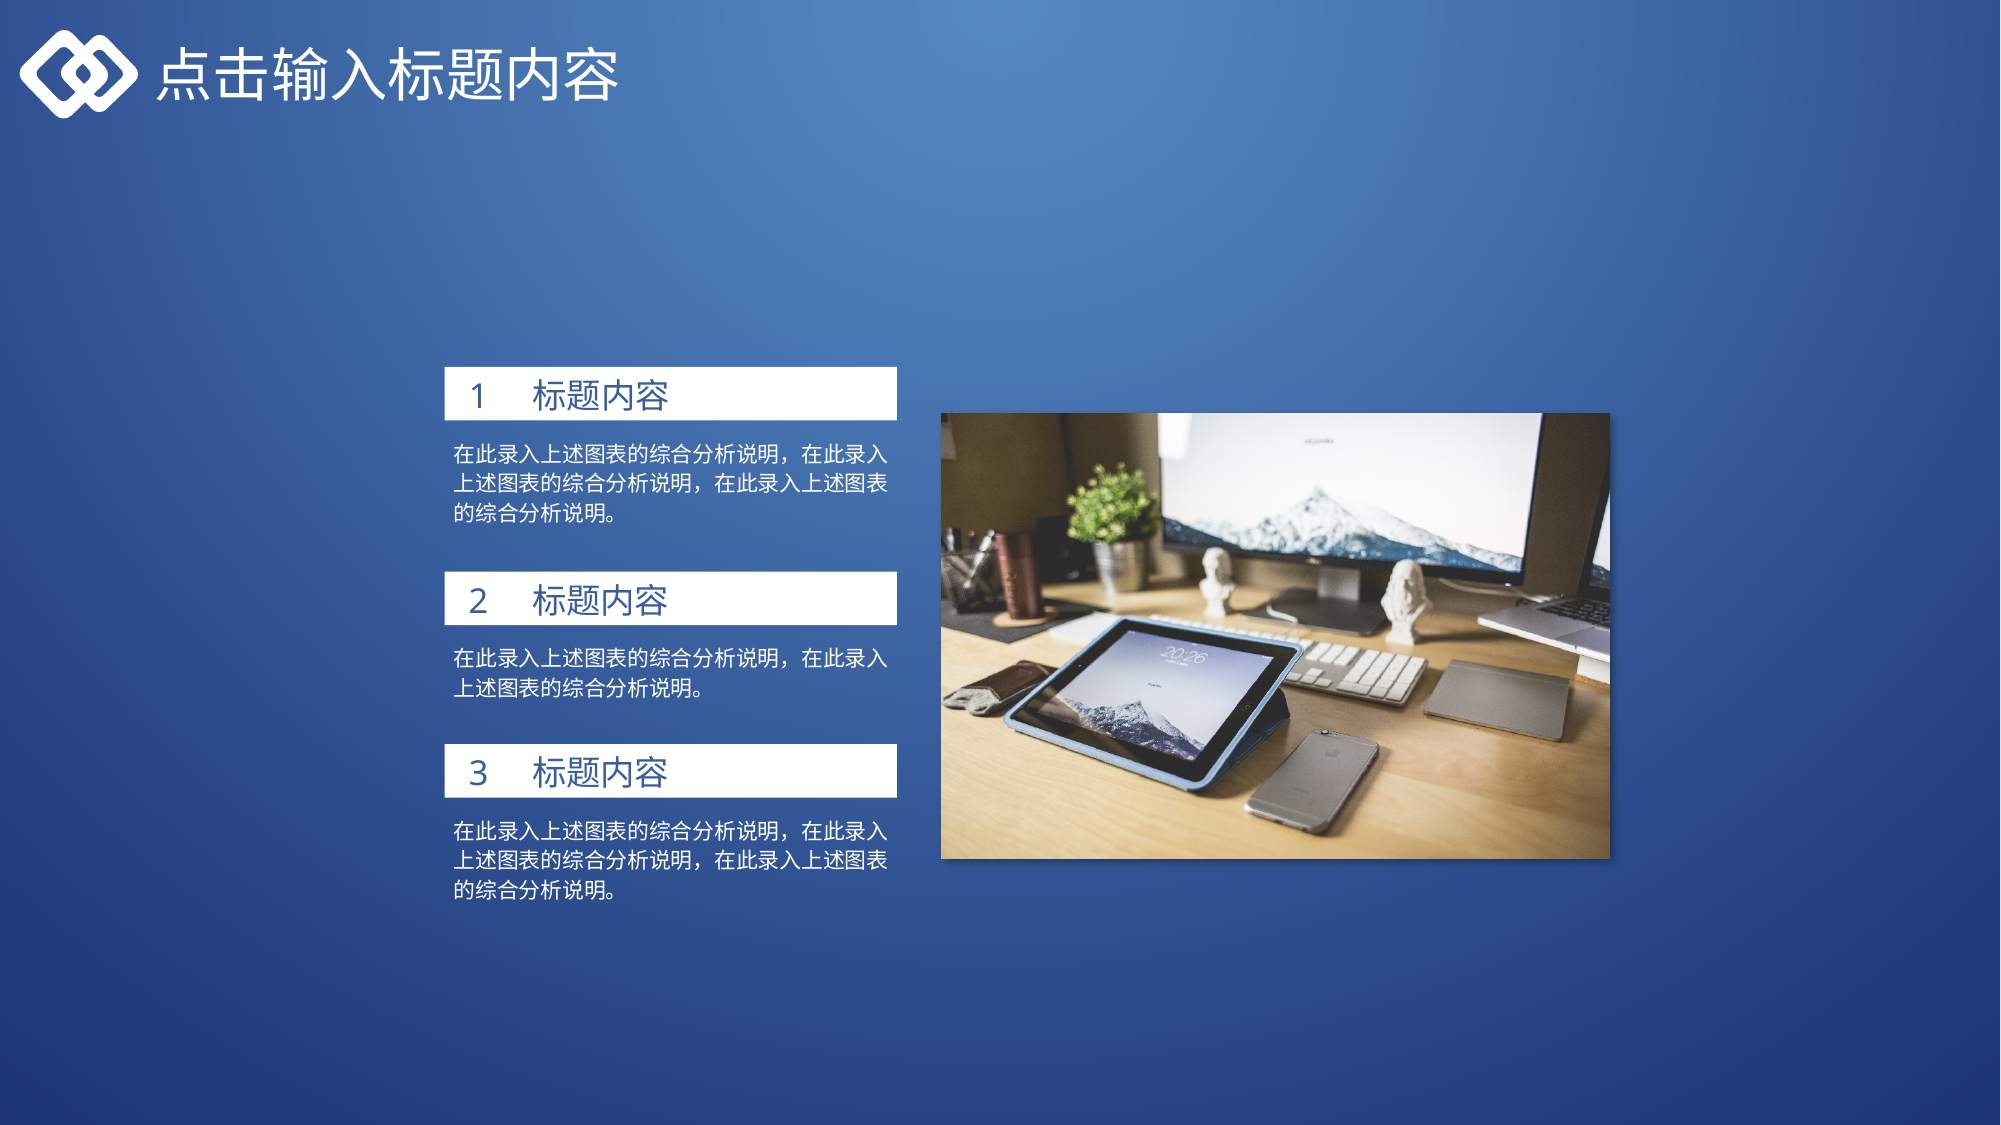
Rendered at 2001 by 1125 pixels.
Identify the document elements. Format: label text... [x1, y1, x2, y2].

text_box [29, 39, 130, 110]
text_box 在此录入上述图表的综合分析说明，在此录入上述图表的综合分析说明，在此录入上述图表的综合分析说明。 [439, 806, 917, 911]
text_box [444, 743, 898, 801]
text_box 在此录入上述图表的综合分析说明，在此录入上述图表的综合分析说明。 [439, 633, 917, 709]
text_box 点击输入标题内容 [154, 42, 630, 105]
picture [0, 0, 2001, 1125]
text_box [444, 571, 898, 629]
text_box 在此录入上述图表的综合分析说明，在此录入上述图表的综合分析说明，在此录入上述图表的综合分析说明。 [439, 429, 917, 534]
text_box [444, 366, 898, 424]
